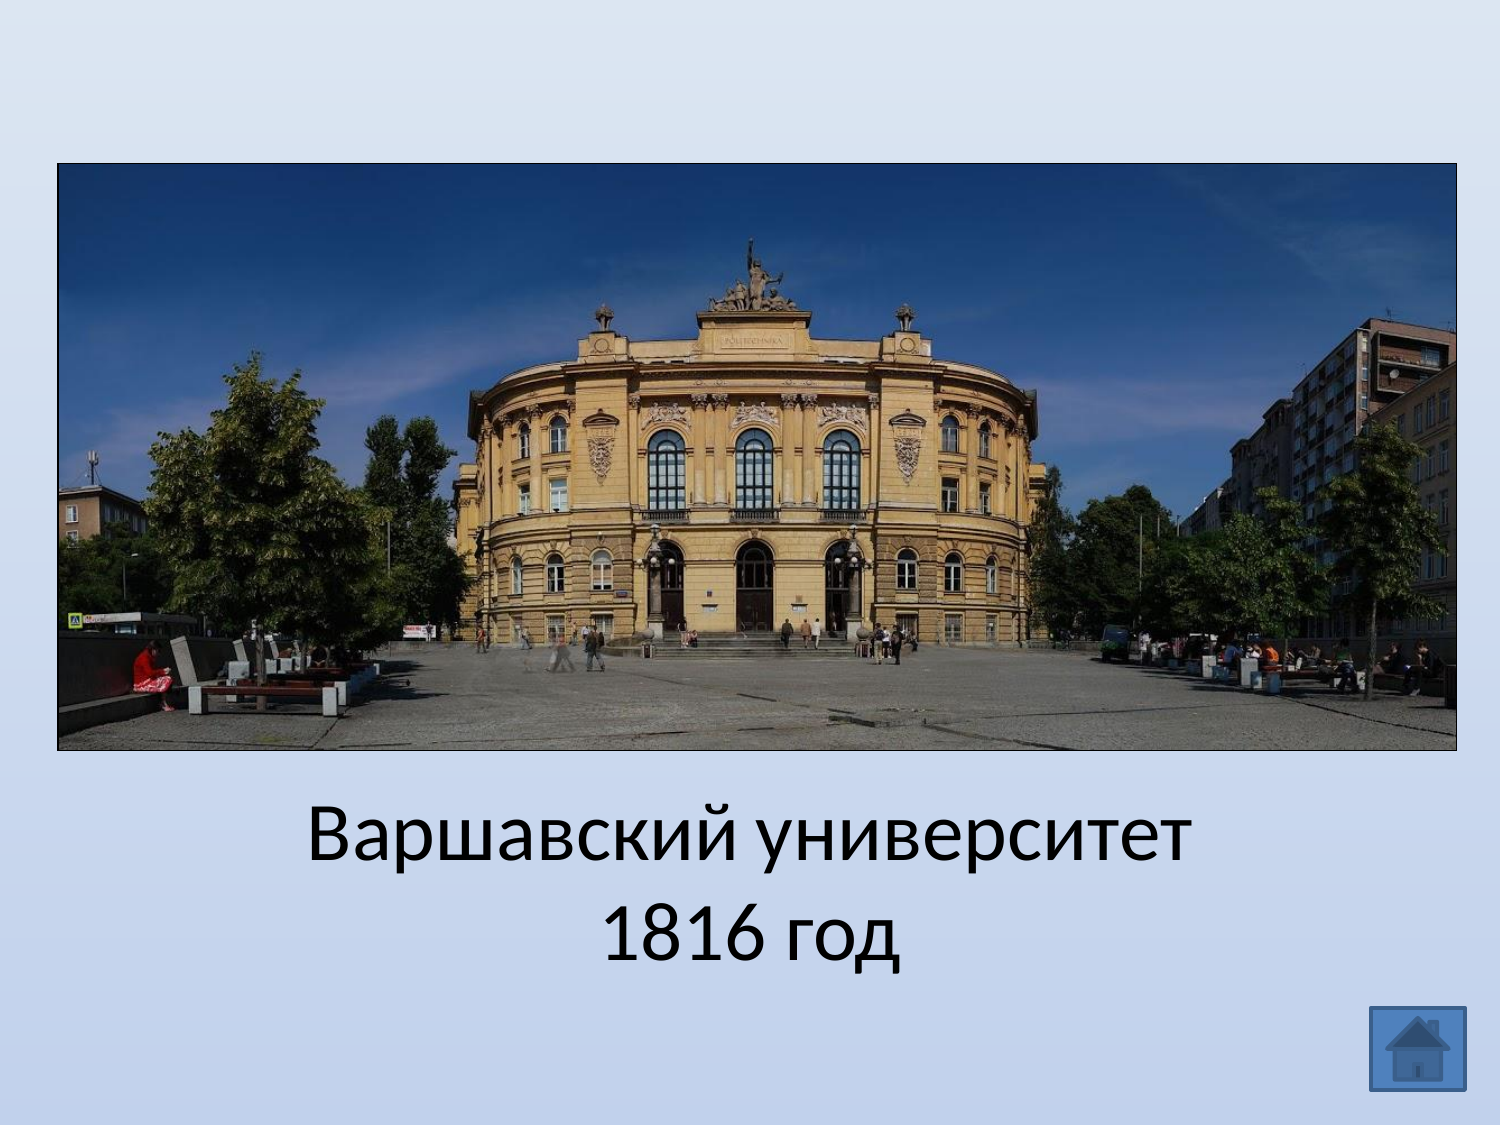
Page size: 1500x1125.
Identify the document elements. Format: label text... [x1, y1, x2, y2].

text_box [1369, 1006, 1467, 1092]
picture [58, 163, 1456, 751]
title Варшавский университет 1816 год [0, 891, 1500, 985]
